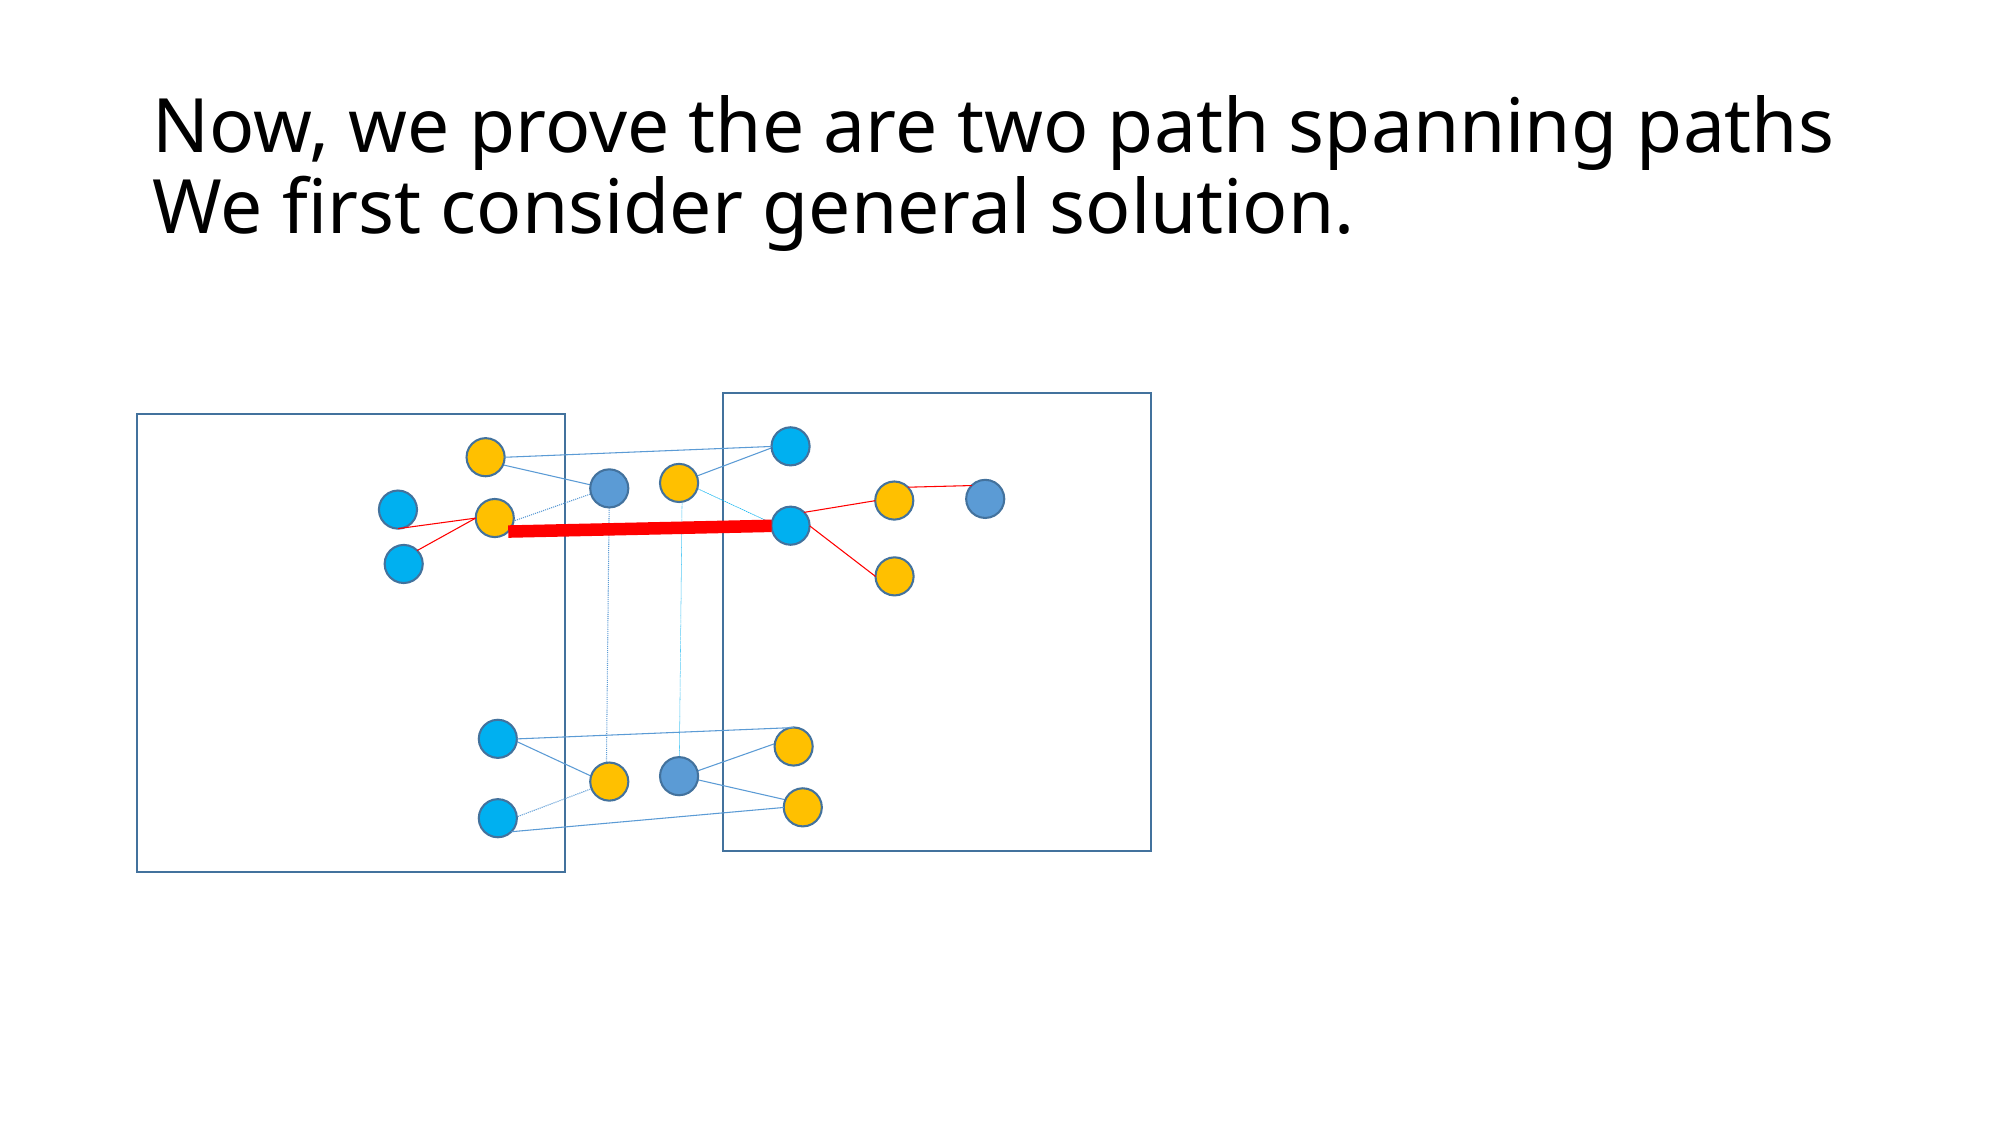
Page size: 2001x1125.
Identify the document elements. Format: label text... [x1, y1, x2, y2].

title Now, we prove the are two path spanning paths We first consider general solution. [137, 59, 1863, 278]
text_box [137, 392, 1152, 872]
